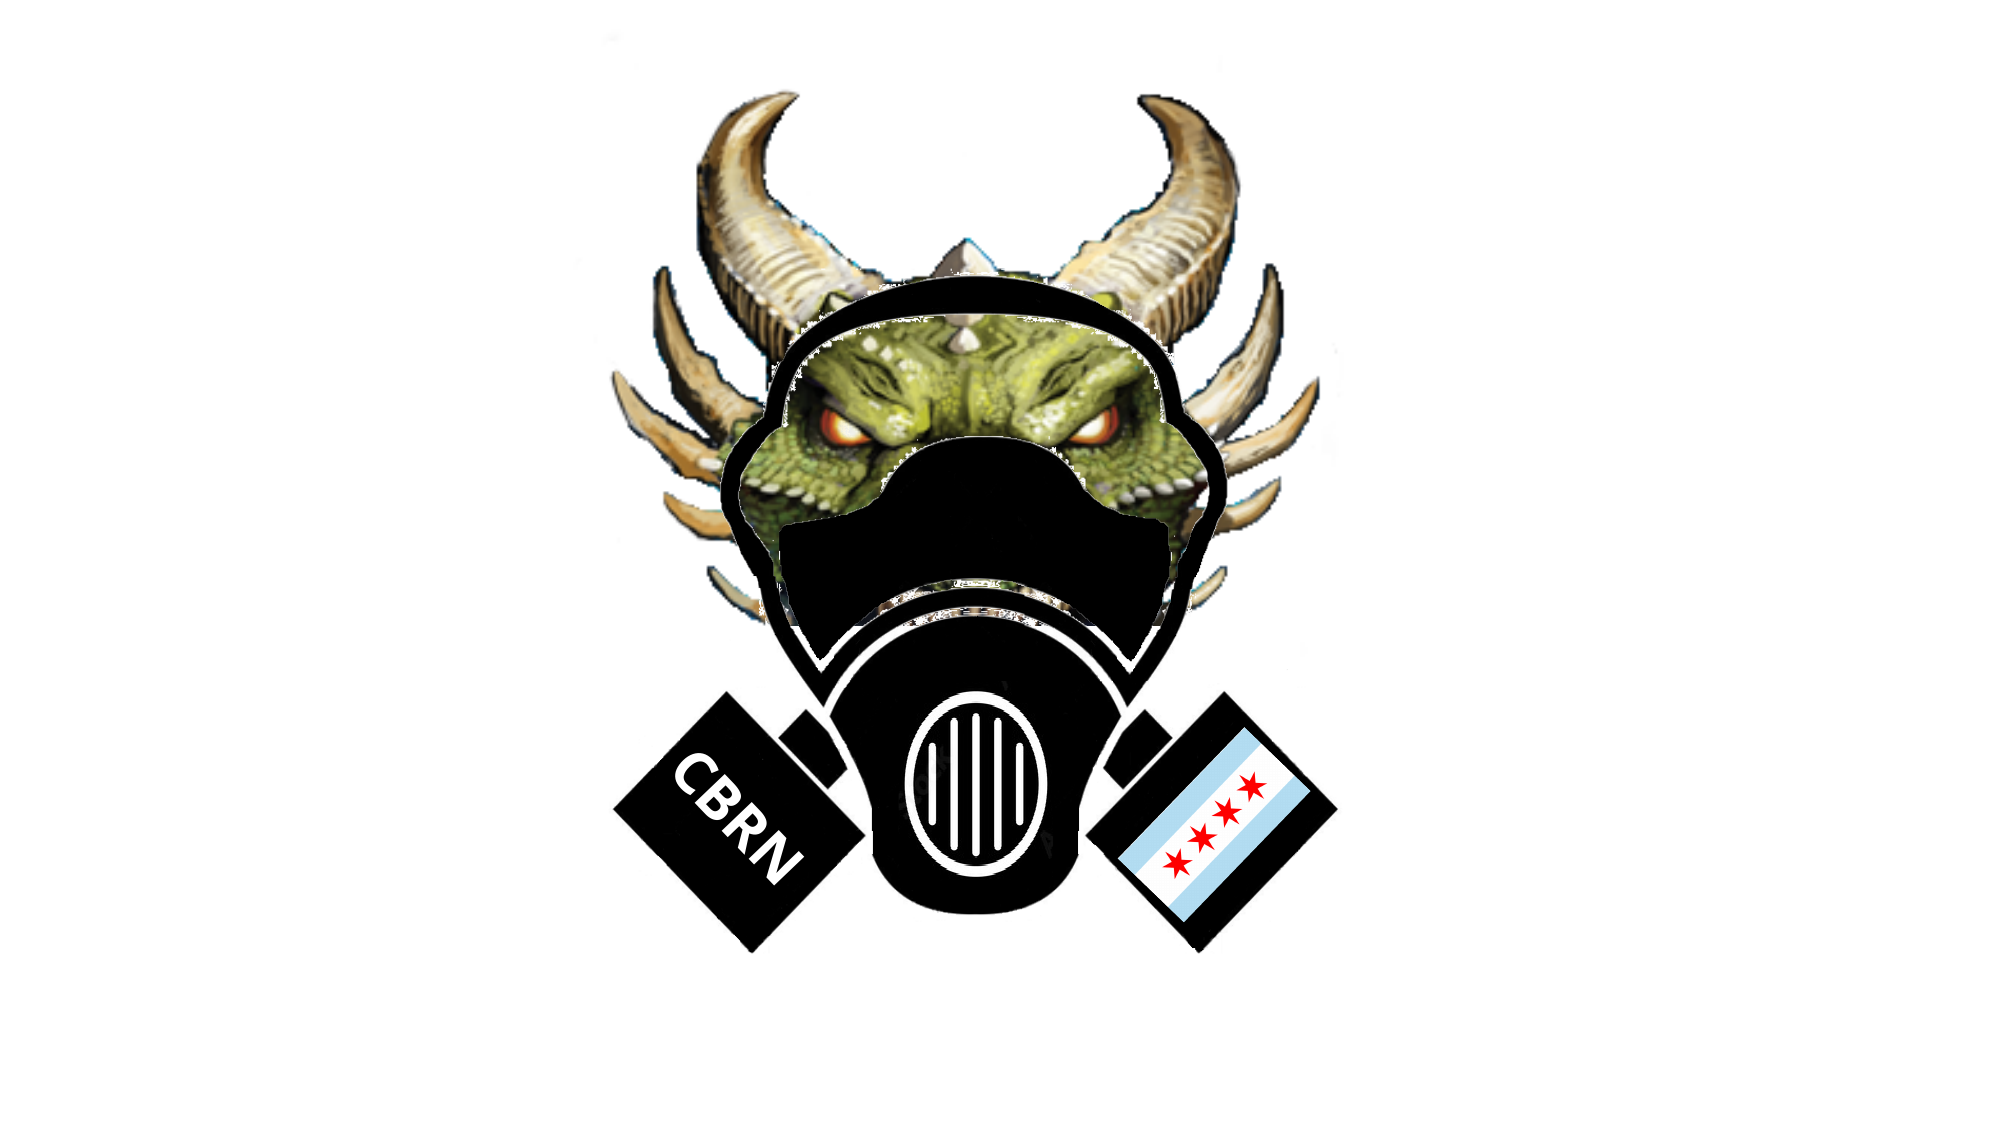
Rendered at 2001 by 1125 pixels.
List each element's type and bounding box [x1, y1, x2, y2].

picture [486, 0, 1460, 1125]
